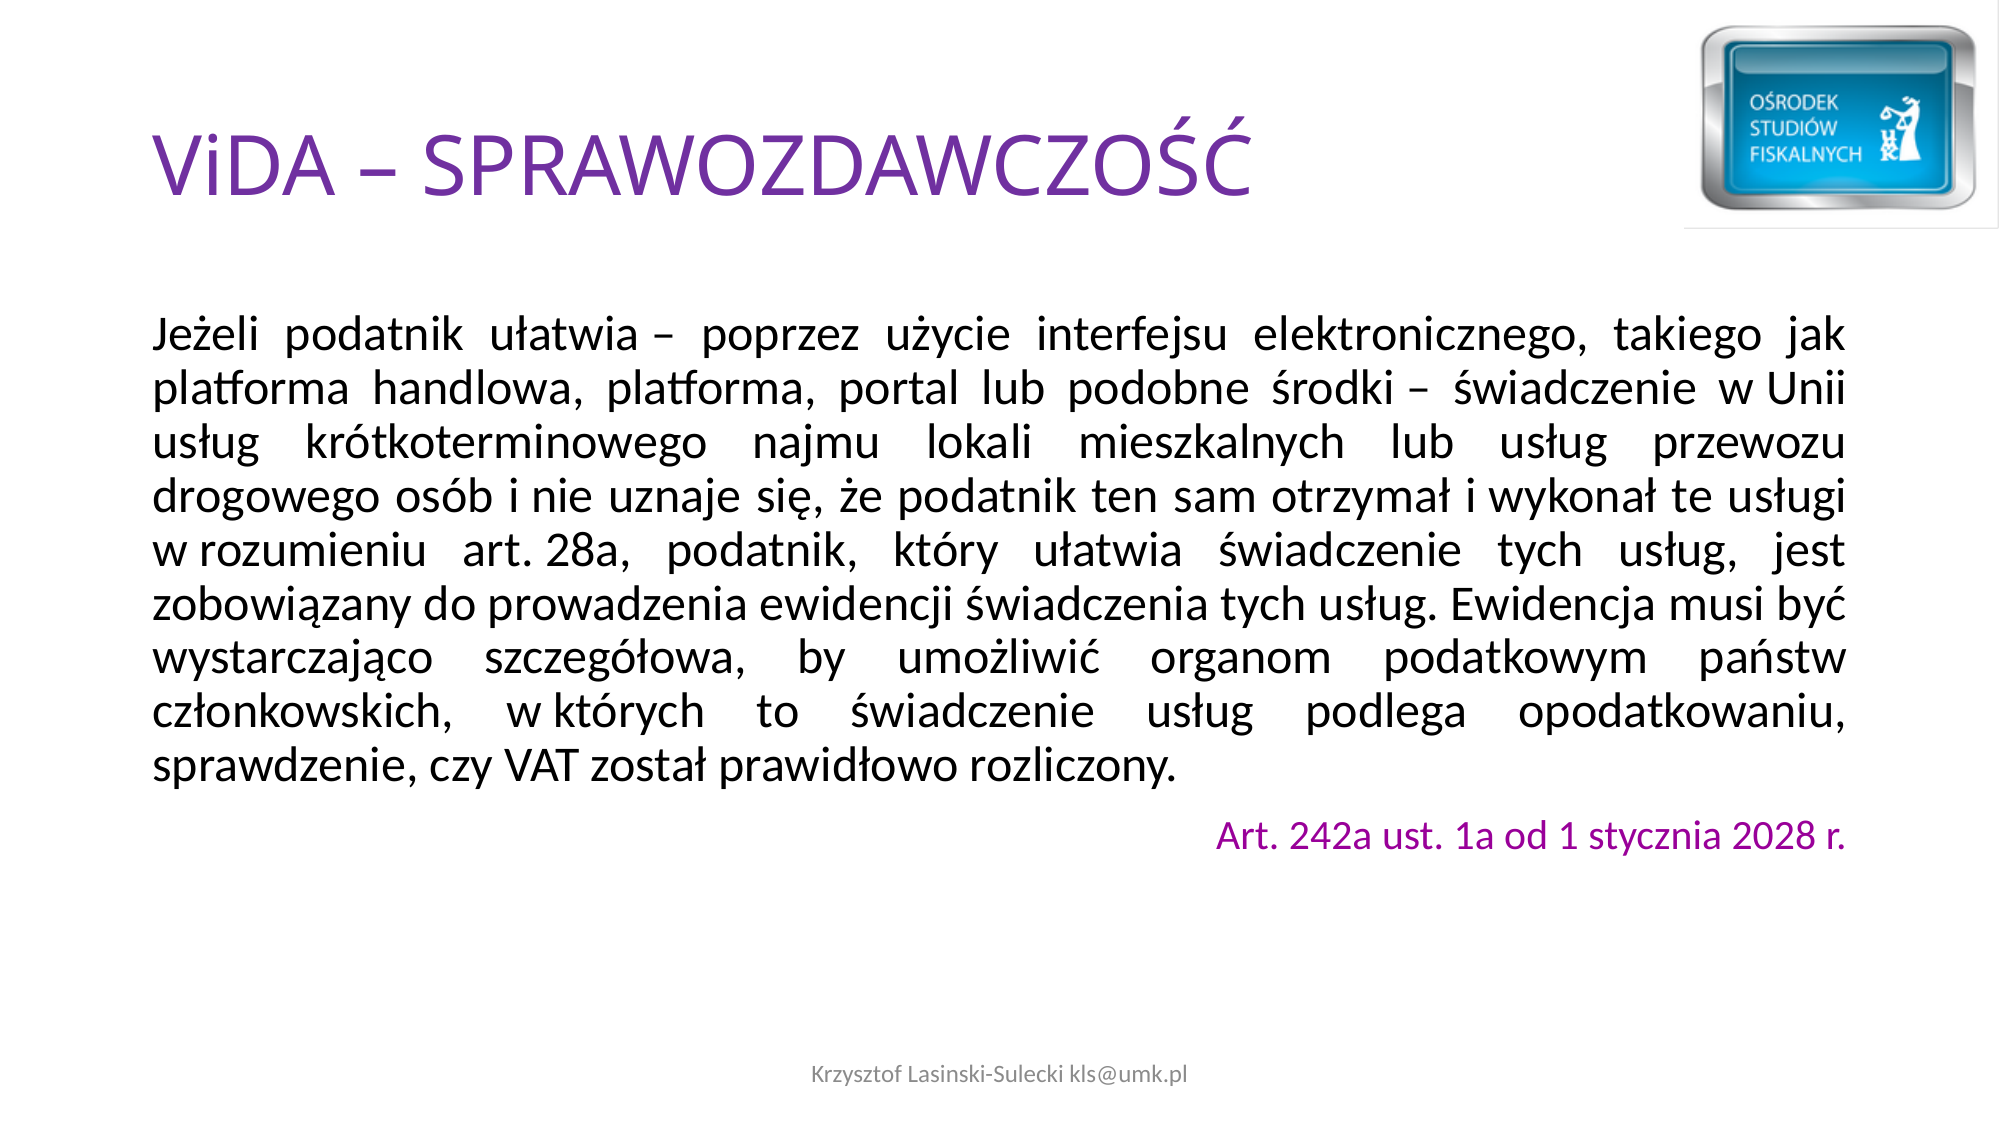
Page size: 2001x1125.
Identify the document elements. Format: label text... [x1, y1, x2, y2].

picture [1684, 0, 2000, 230]
title ViDA – SPRAWOZDAWCZOŚĆ [137, 59, 1863, 278]
list Jeżeli podatnik ułatwia – poprzez użycie interfejsu elektronicznego, takiego jak platforma handlowa, platforma, portal lub podobne środki – świadczenie w Unii usług krótkoterminowego najmu lokali mieszkalnych lub usług przewozu drogowego osób i nie uznaje się, że podatnik ten sam otrzymał i wykonał te usługi w rozumieniu art. 28a, podatnik, który ułatwia świadczenie tych usług, jest zobowiązany do prowadzenia ewidencji świadczenia tych usług. Ewidencja musi być wystarczająco szczegółowa, by umożliwić organom podatkowym państw członkowskich, w których to świadczenie usług podlega opodatkowaniu, sprawdzenie, czy VAT został prawidłowo rozliczony. Art. 242a ust. 1a od 1 stycznia 2028 r. [137, 299, 1863, 1014]
footer Krzysztof Lasinski-Sulecki kls@umk.pl [662, 1042, 1338, 1103]
